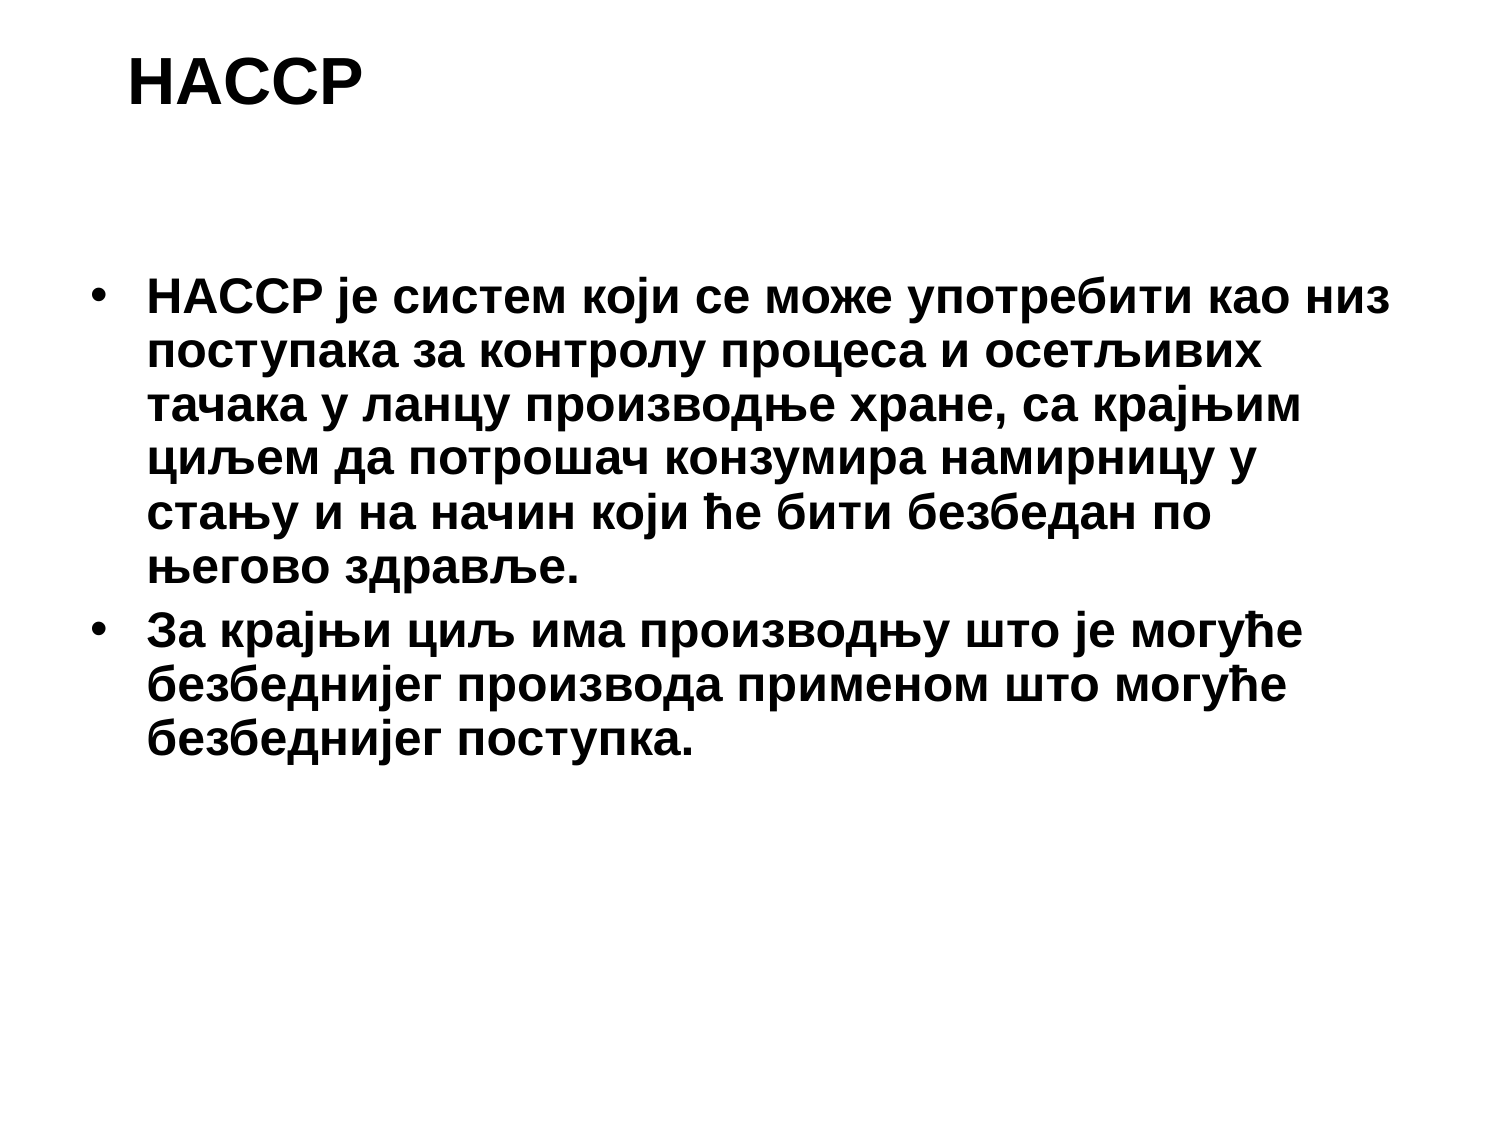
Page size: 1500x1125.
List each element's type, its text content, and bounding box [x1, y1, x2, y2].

list HACCP је систем који се може употребити као низ поступака за контролу процеса и осетљивих тачака у ланцу производње хране, са крајњим циљем да потрошач конзумира намирницу у стању и на начин који ће бити безбедан по његово здравље. За крајњи циљ има производњу што је могуће безбеднијег производа применом што могуће безбеднијег поступка. [74, 262, 1426, 1006]
text_box HACCP [112, 30, 621, 126]
